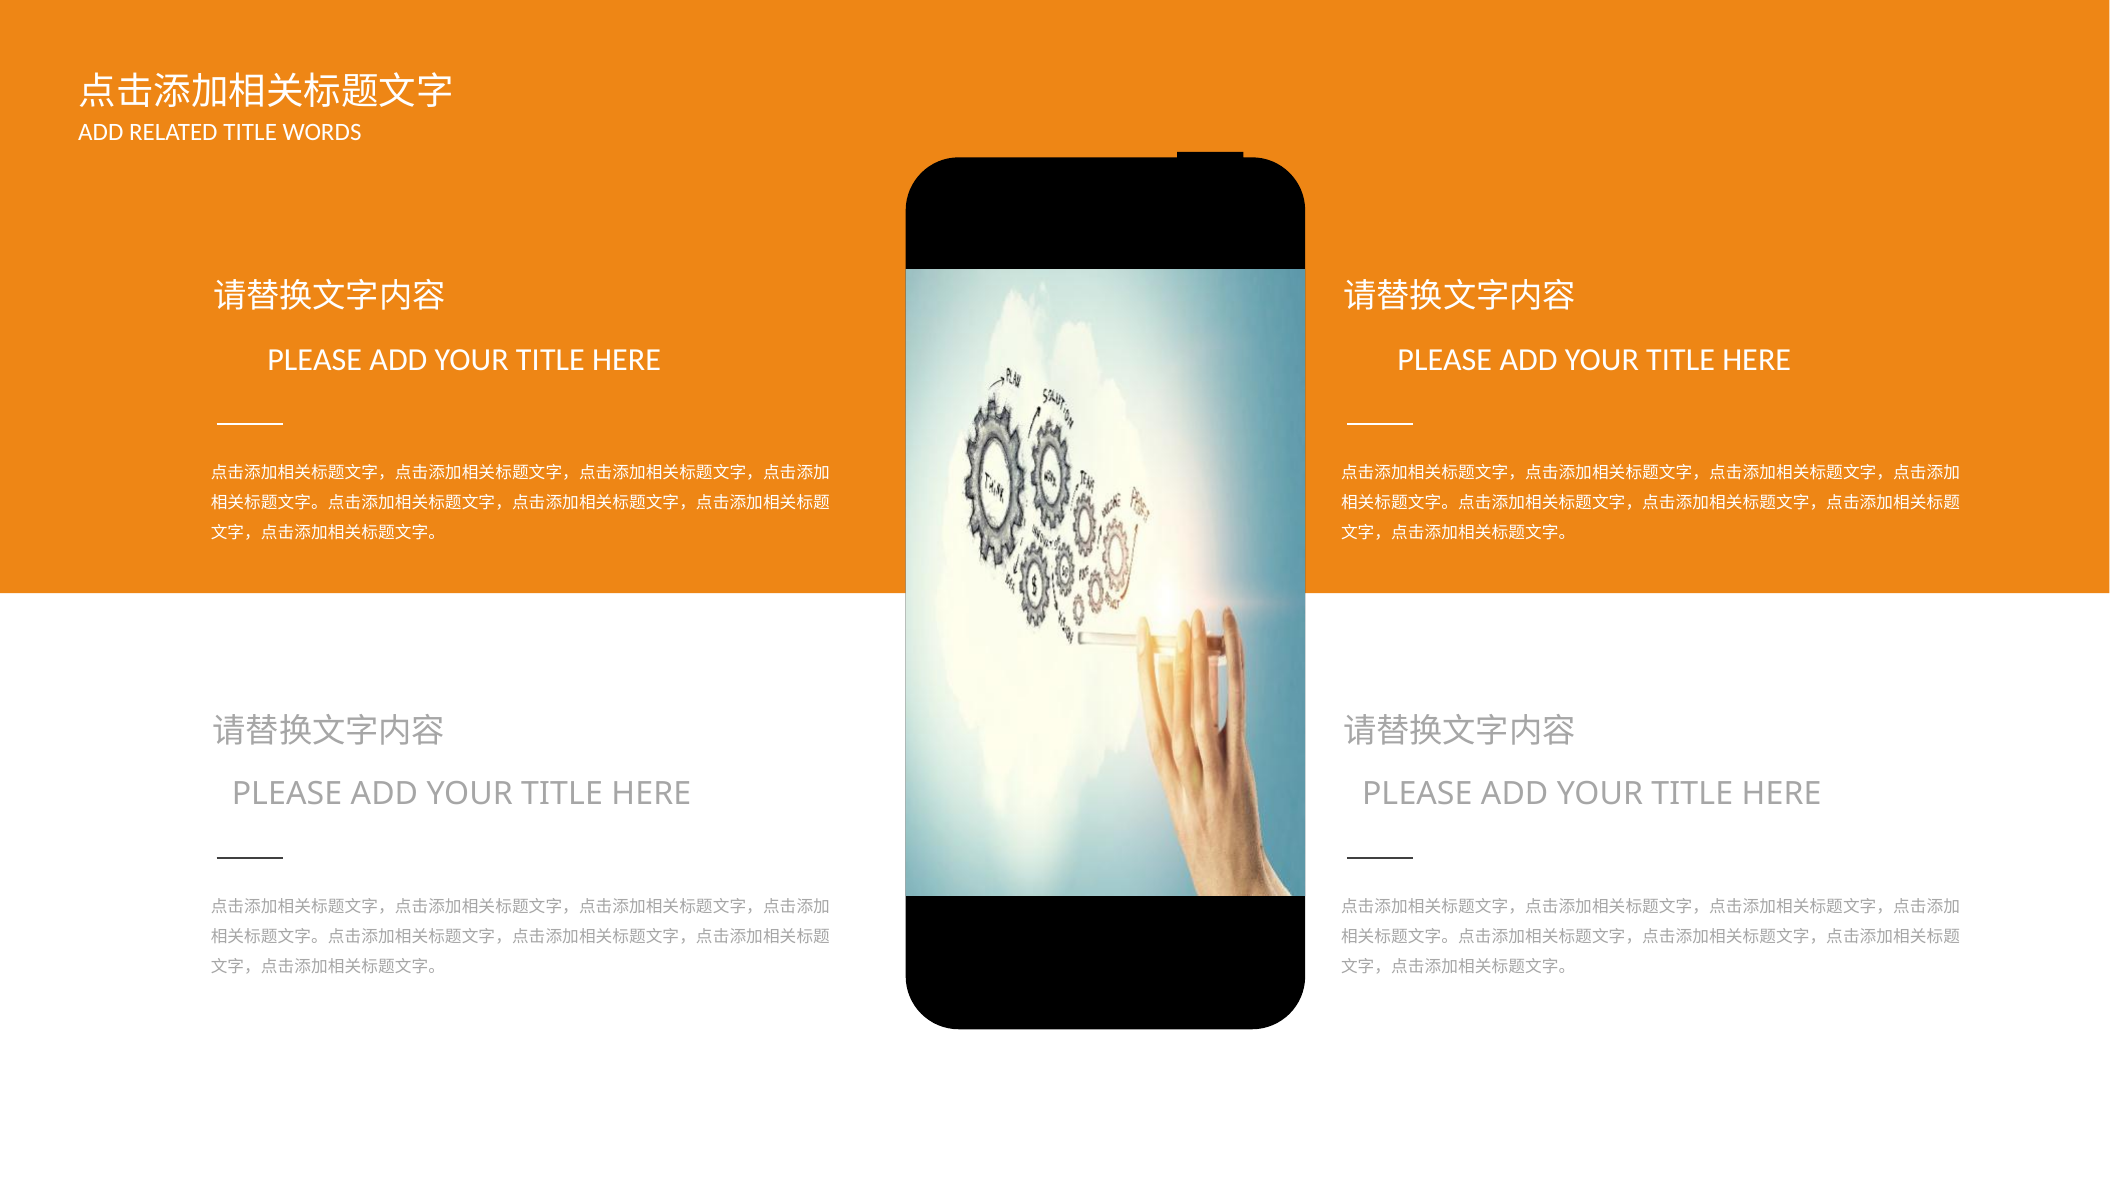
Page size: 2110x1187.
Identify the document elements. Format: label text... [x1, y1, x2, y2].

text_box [196, 701, 846, 982]
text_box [196, 266, 846, 551]
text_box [905, 151, 1306, 1030]
text_box [0, 0, 2110, 594]
text_box ADD RELATED TITLE WORDS [62, 107, 379, 154]
text_box 点击添加相关标题文字 [62, 59, 470, 121]
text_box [1326, 701, 1976, 982]
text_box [1326, 266, 1976, 551]
